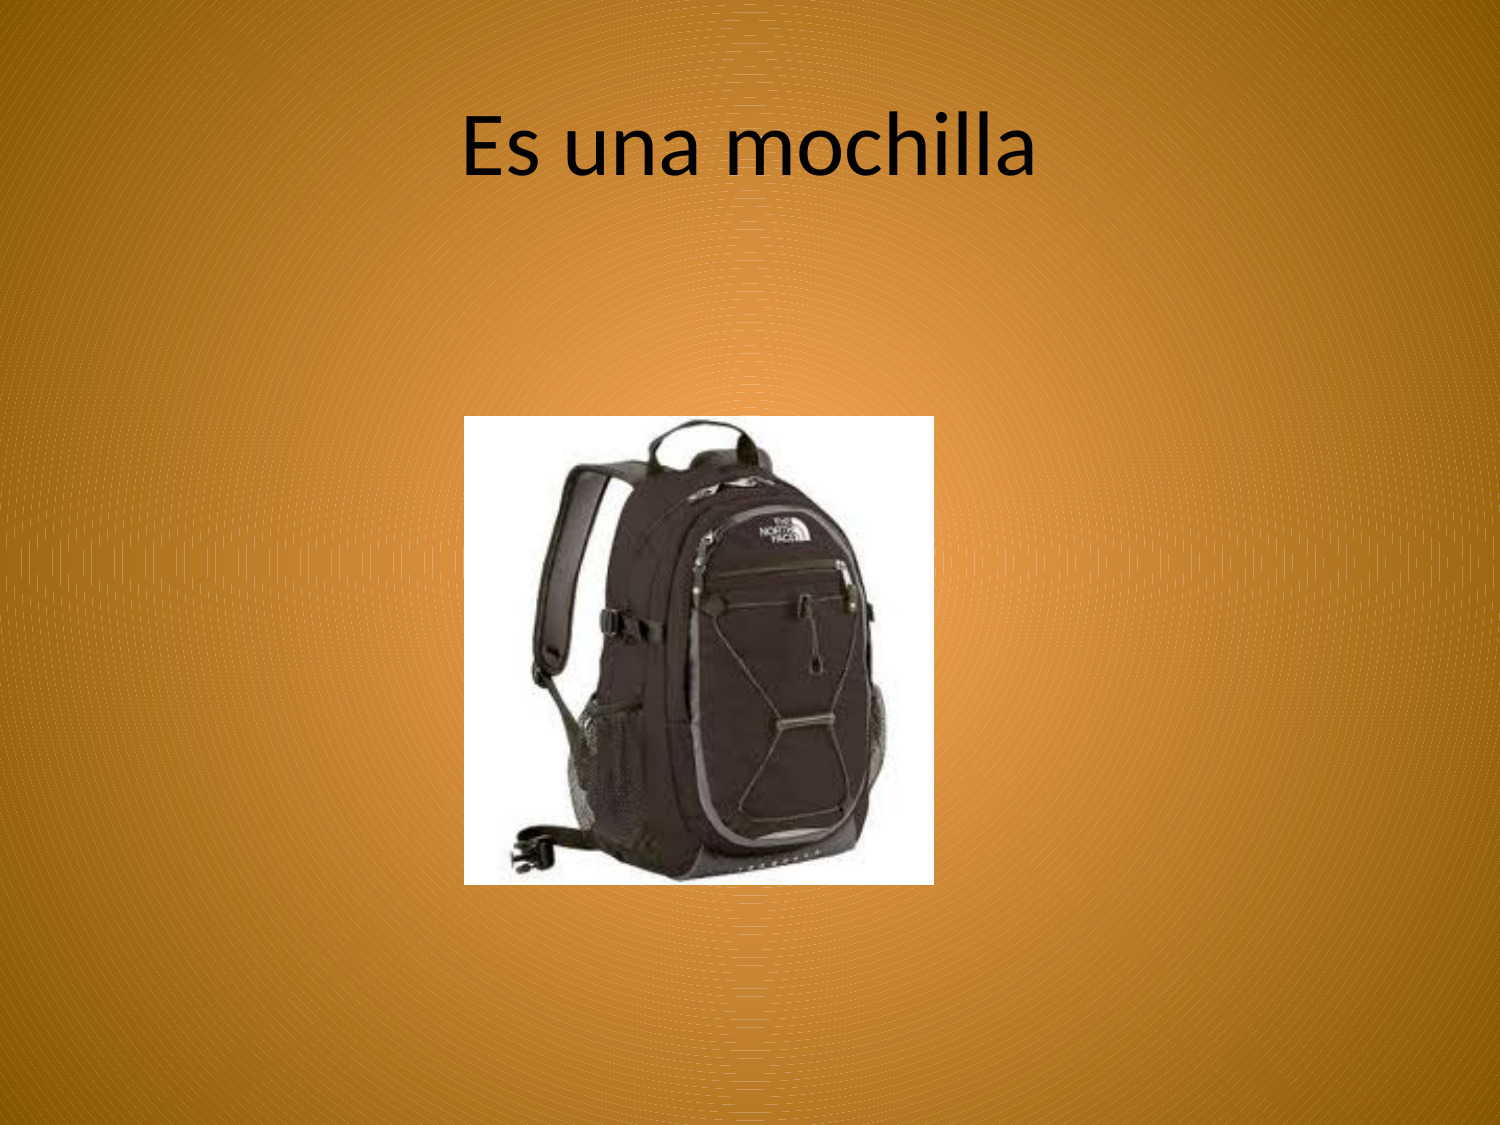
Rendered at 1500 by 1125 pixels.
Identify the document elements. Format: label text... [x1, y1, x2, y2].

title Es una mochilla [75, 45, 1425, 233]
picture [464, 415, 934, 886]
